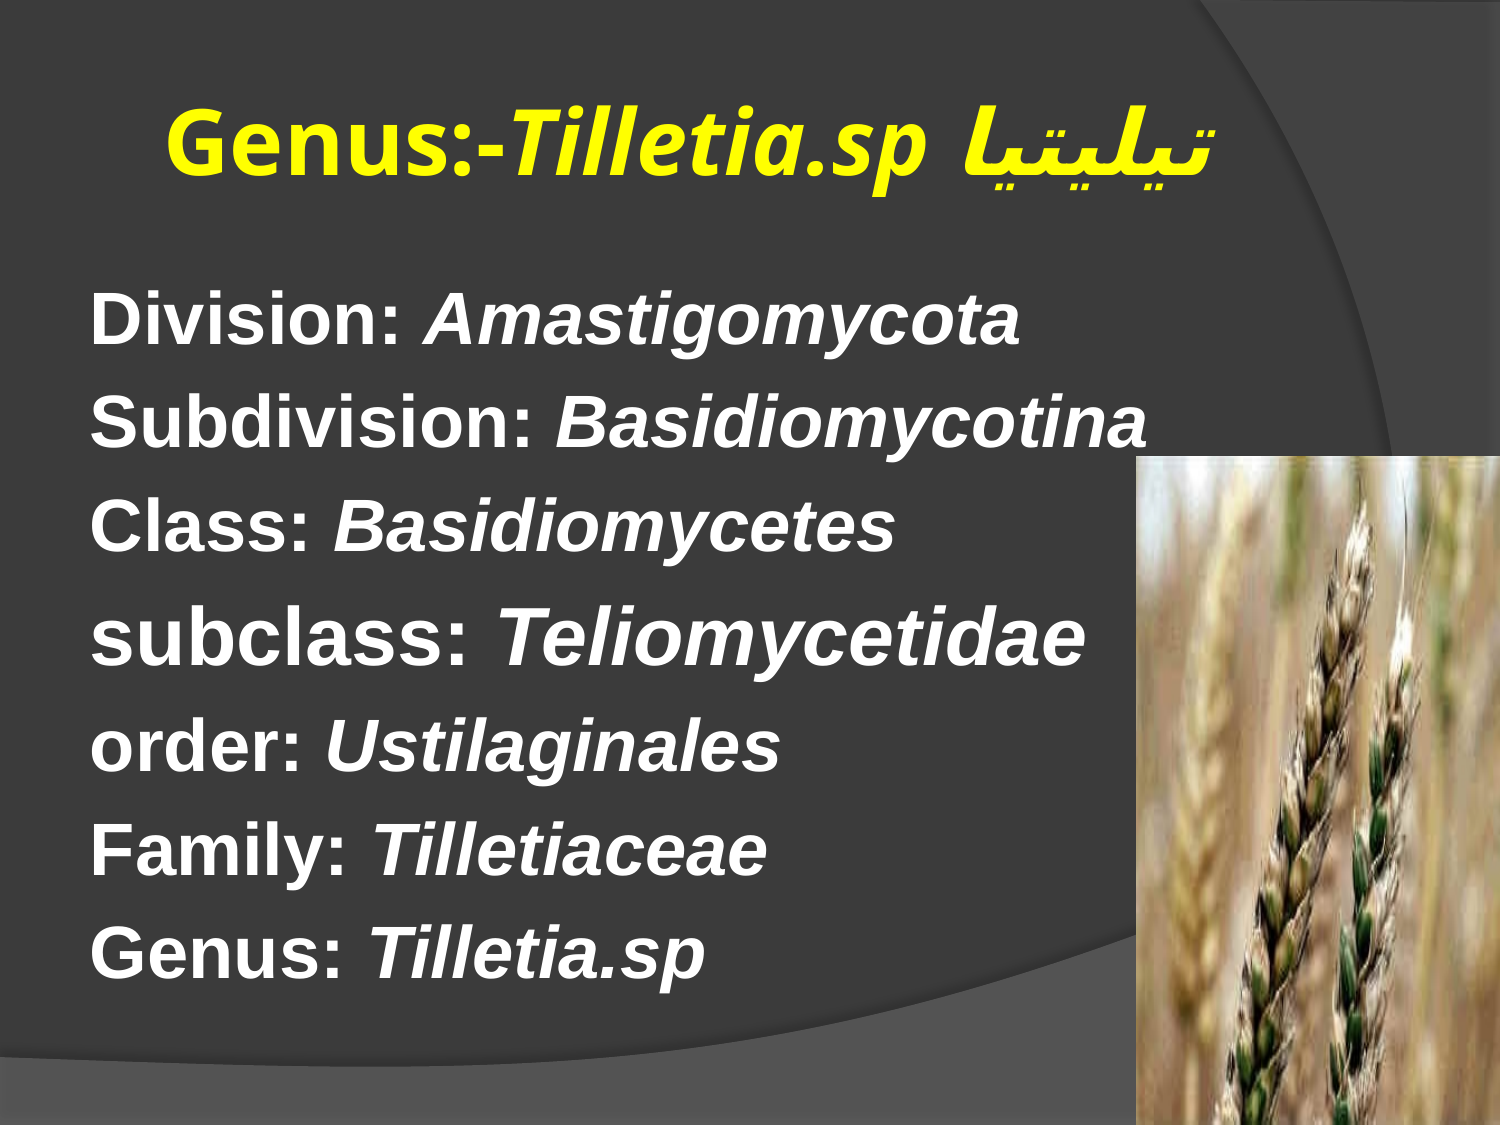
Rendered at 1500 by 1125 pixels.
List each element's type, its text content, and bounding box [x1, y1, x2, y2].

list Division: Amastigomycota Subdivision: Basidiomycotina Class: Basidiomycetes subclass: Teliomycetidae order: Ustilaginales Family: Tilletiaceae Genus: Tilletia.sp [75, 262, 1300, 1005]
title تيليتيا Genus:-Tilletia.sp [75, 45, 1300, 233]
picture [1136, 456, 1500, 1125]
